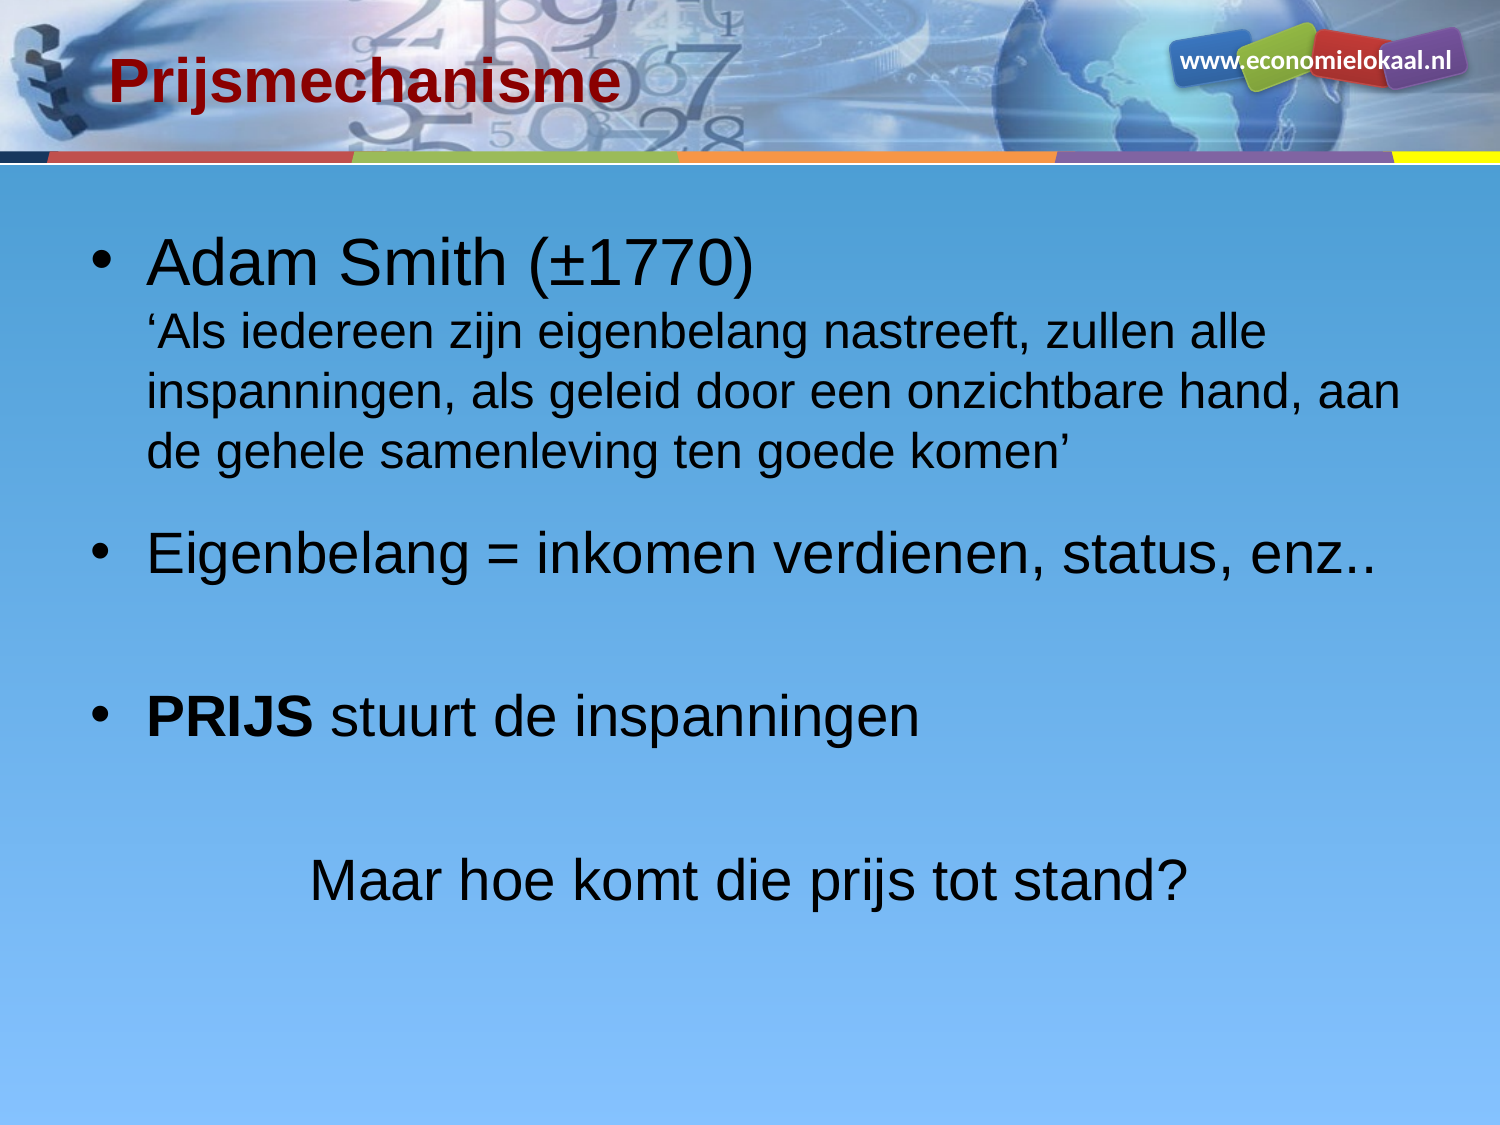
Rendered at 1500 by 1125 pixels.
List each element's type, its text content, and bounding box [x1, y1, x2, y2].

list Adam Smith (±1770) ‘Als iedereen zijn eigenbelang nastreeft, zullen alle inspanningen, als geleid door een onzichtbare hand, aan de gehele samenleving ten goede komen’ Eigenbelang = inkomen verdienen, status, enz.. PRIJS stuurt de inspanningen Maar hoe komt die prijs tot stand? [74, 210, 1426, 1055]
picture [0, 0, 1500, 151]
title Prijsmechanisme [93, 34, 1121, 120]
